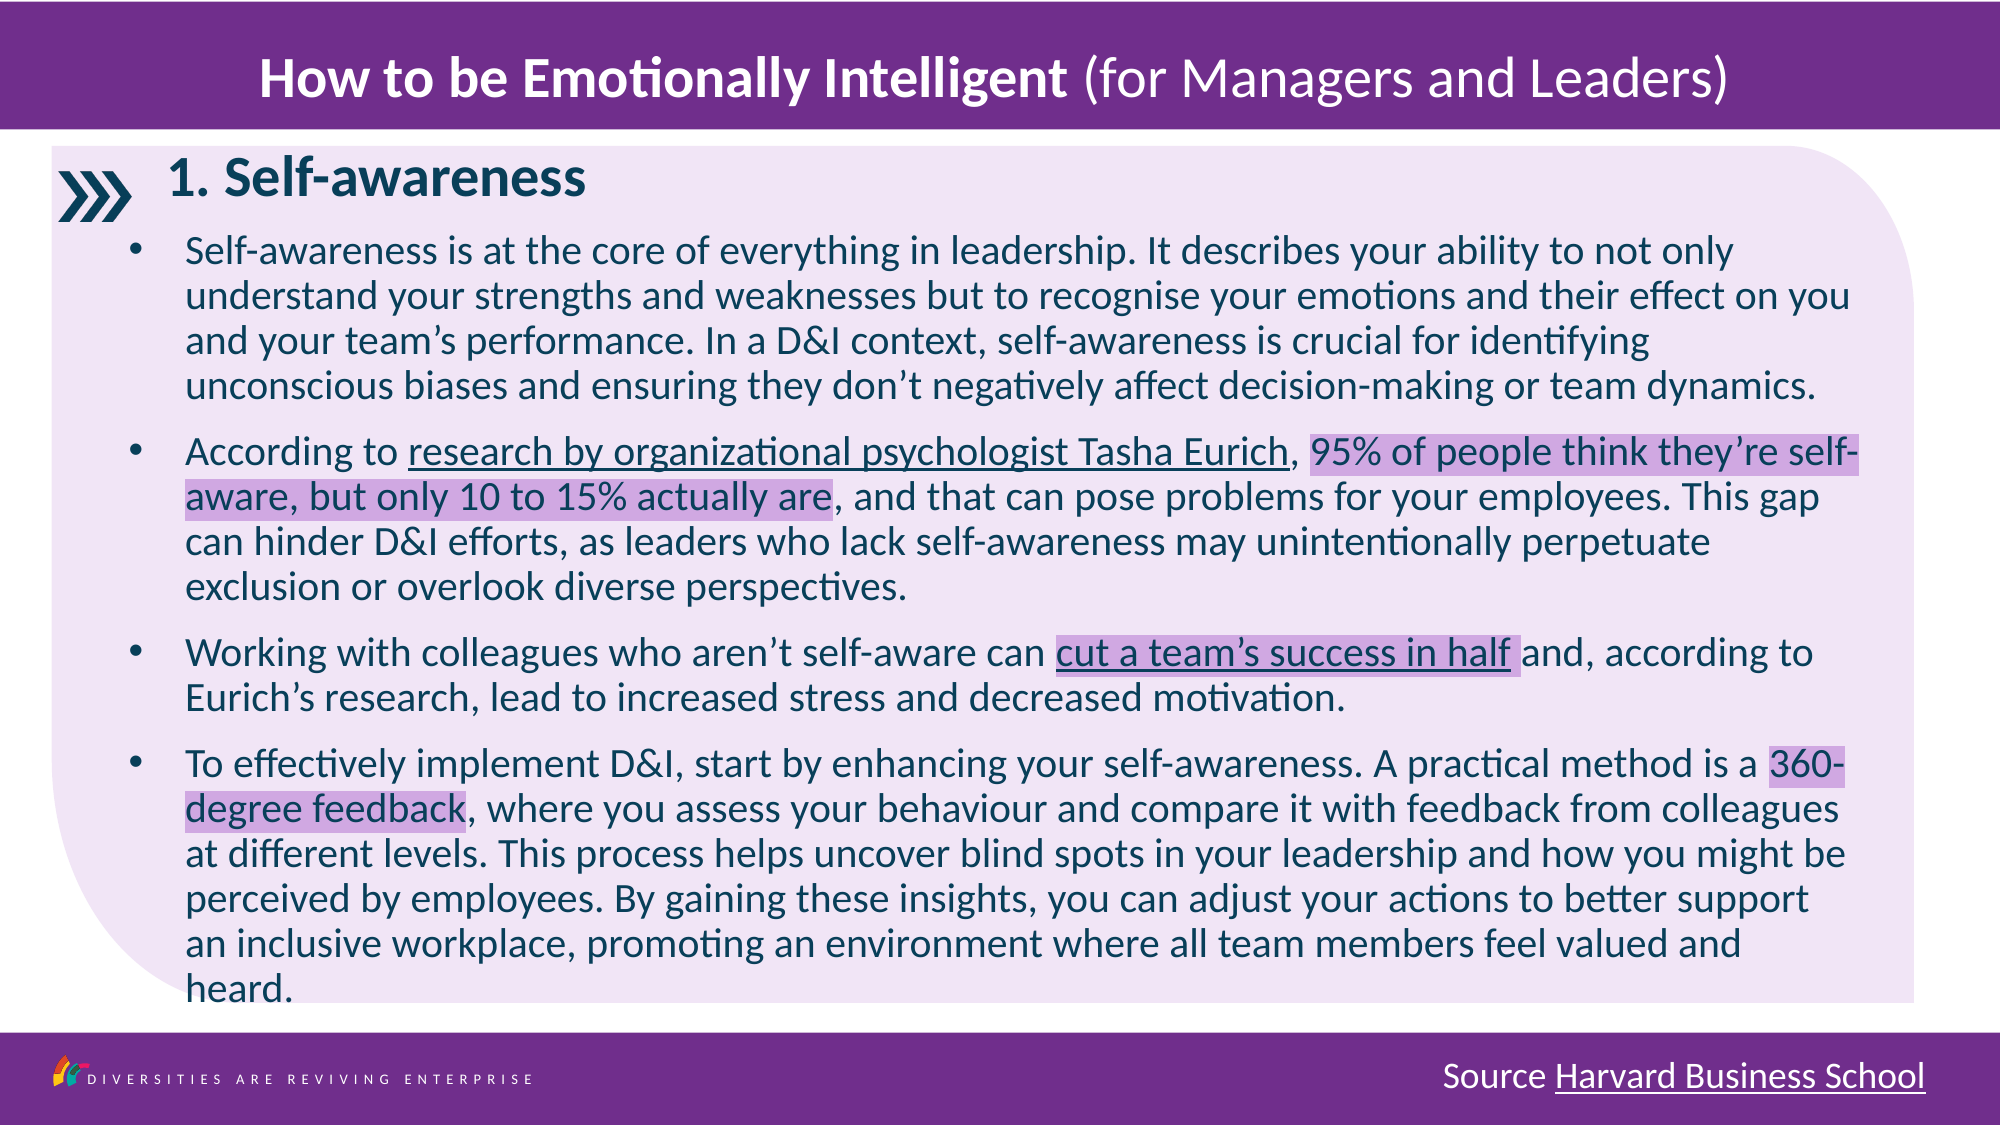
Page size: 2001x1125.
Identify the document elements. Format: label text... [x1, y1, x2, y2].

text_box [0, 130, 2000, 1034]
text_box [0, 1, 2000, 130]
text_box Source Harvard Business School [1428, 1044, 2000, 1104]
text_box [51, 145, 1914, 1003]
text_box How to be Emotionally Intelligent (for Managers and Leaders) [114, 25, 1877, 122]
picture [51, 153, 138, 240]
text_box 1. Self-awareness Self-awareness is at the core of everything in leadership. It describes your ability to not only understand your strengths and weaknesses but to recognise your emotions and their effect on you and your team’s performance. In a D&I context, self-awareness is crucial for identifying unconscious biases and ensuring they don’t negatively affect decision-making or team dynamics. According to research by organizational psychologist Tasha Eurich, 95% of people think they’re self-aware, but only 10 to 15% actually are, and that can pose problems for your employees. This gap can hinder D&I efforts, as leaders who lack self-awareness may unintentionally perpetuate exclusion or overlook diverse perspectives. Working with colleagues who aren’t self-aware can cut a team’s success in half and, according to Eurich’s research, lead to increased stress and decreased motivation. To effectively implement D&I, start by enhancing your self-awareness. A practical method is a 360-degree feedback, where you assess your behaviour and compare it with feedback from colleagues at different levels. This process helps uncover blind spots in your leadership and how you might be perceived by employees. By gaining these insights, you can adjust your actions to better support an inclusive workplace, promoting an environment where all team members feel valued and heard. [114, 445, 1877, 704]
